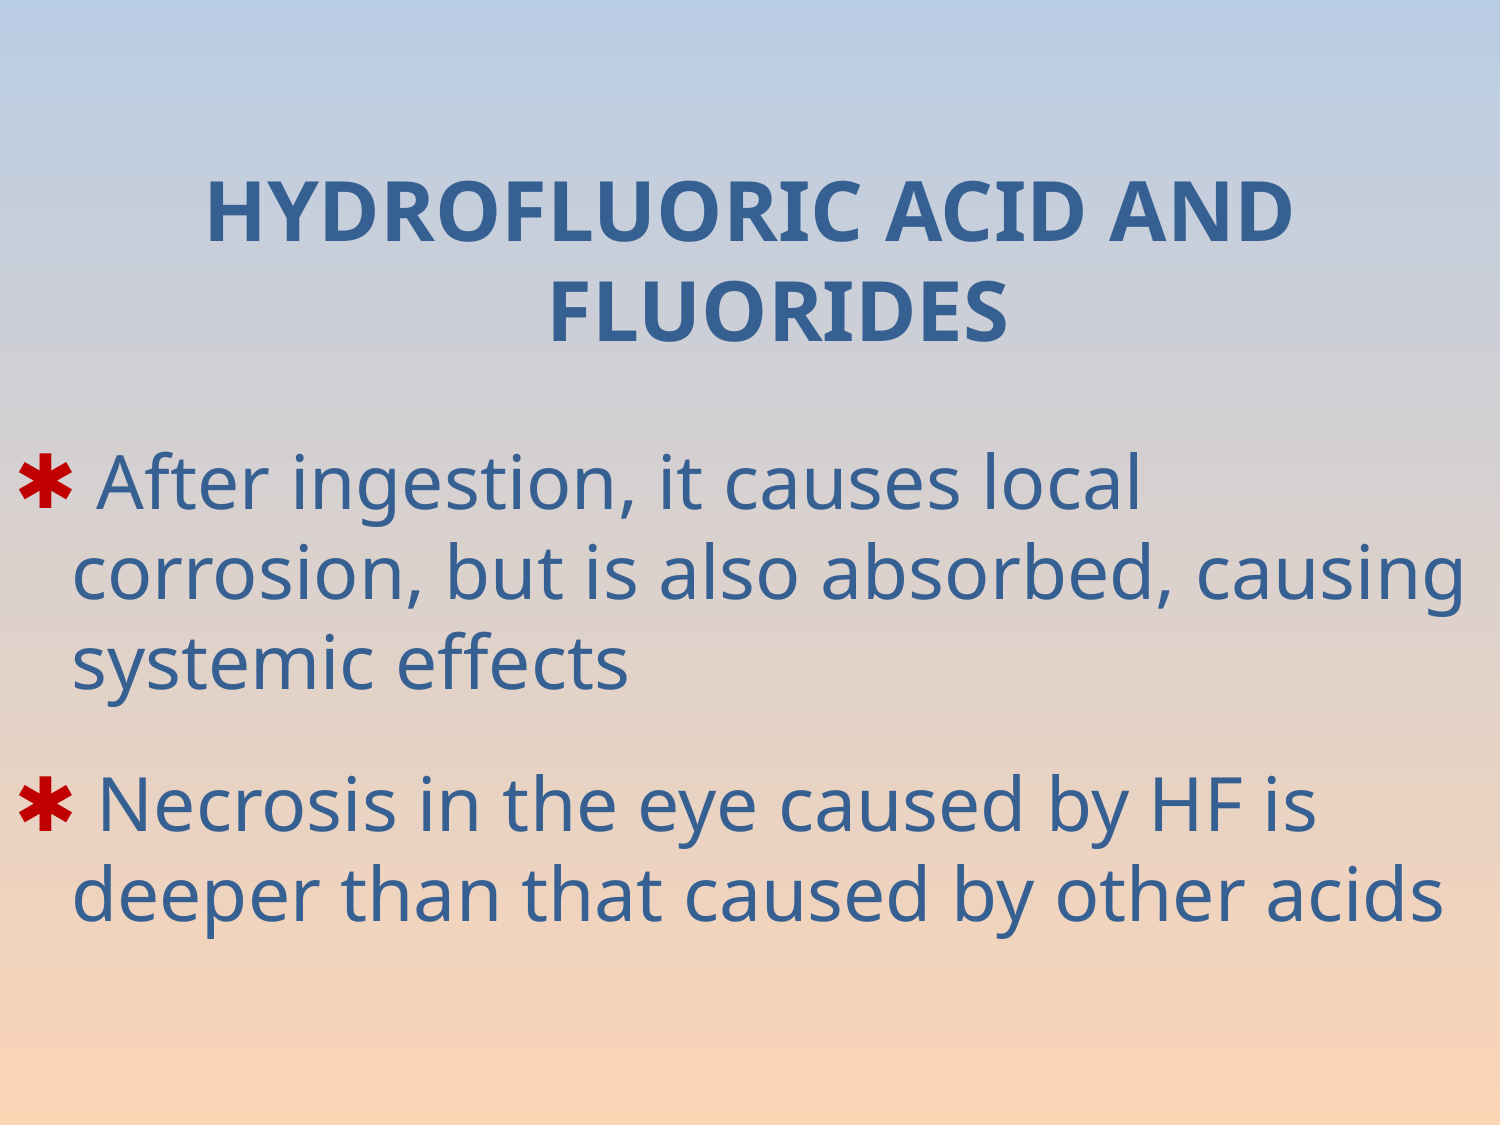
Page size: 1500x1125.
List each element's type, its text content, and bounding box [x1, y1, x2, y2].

text_box HYDROFLUORIC ACID AND FLUORIDES After ingestion, it causes local corrosion, but is also absorbed, causing systemic effects Necrosis in the eye caused by HF is deeper than that caused by other acids [0, 0, 1500, 1125]
